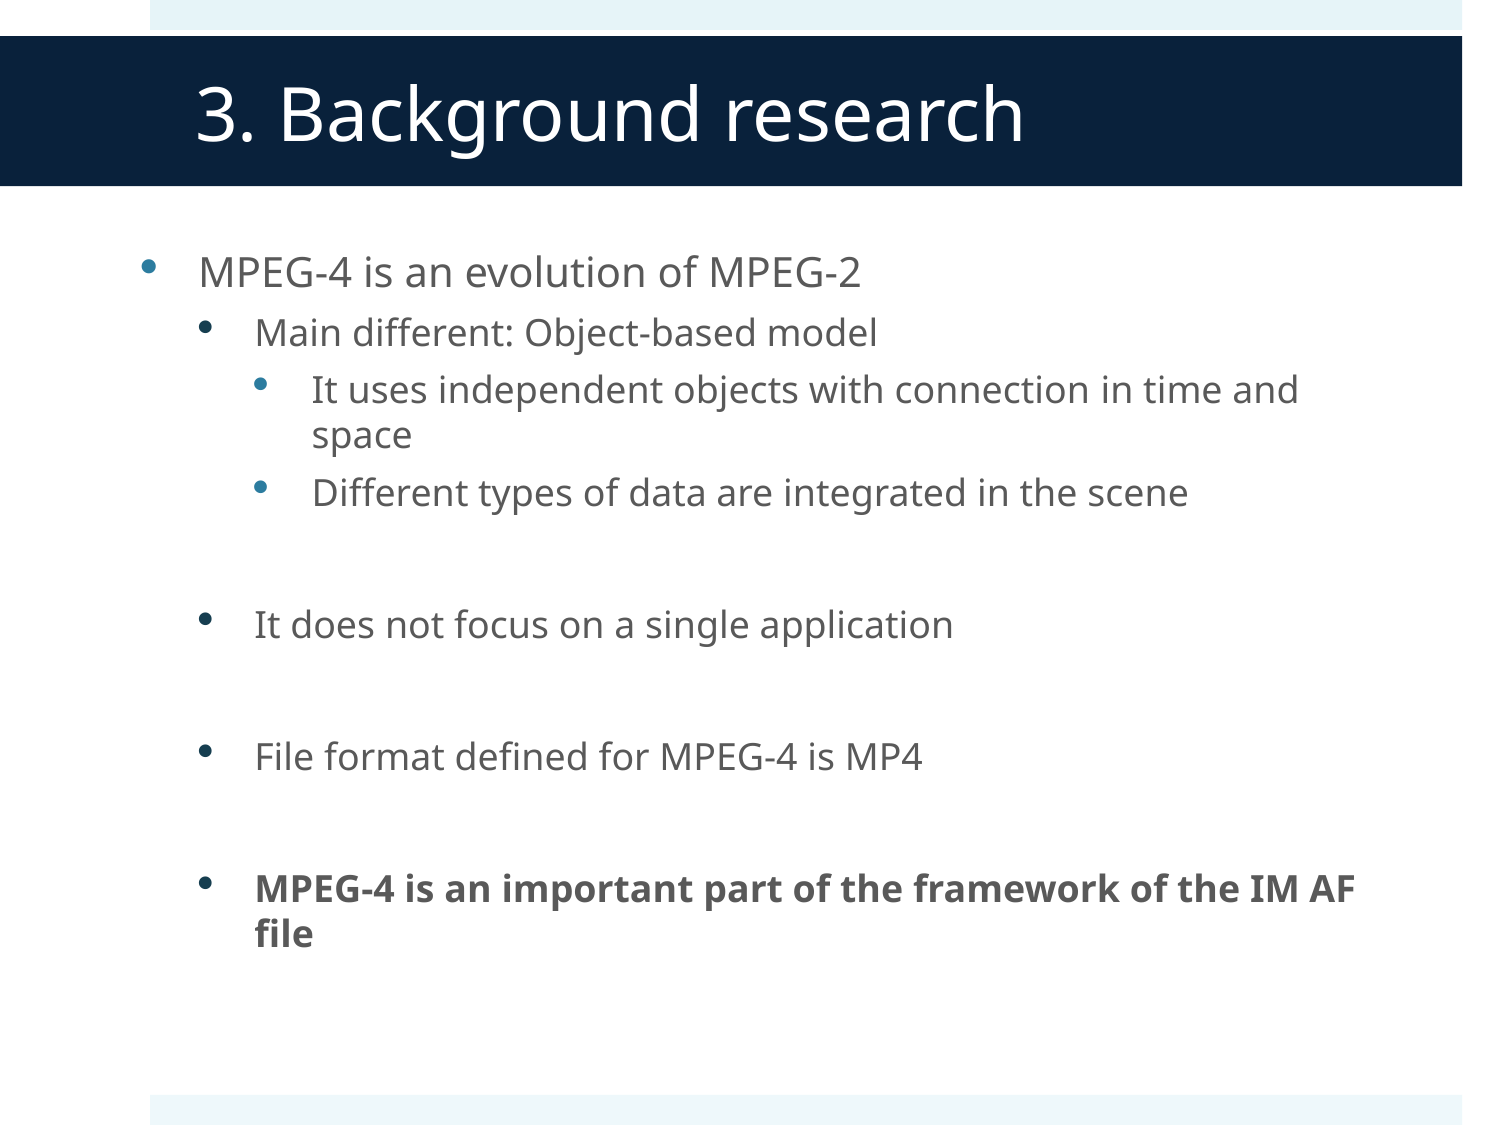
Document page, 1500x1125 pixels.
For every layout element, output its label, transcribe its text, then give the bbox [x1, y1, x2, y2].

list MPEG-4 is an evolution of MPEG-2 Main different: Object-based model It uses independent objects with connection in time and space Different types of data are integrated in the scene It does not focus on a single application File format defined for MPEG-4 is MP4 MPEG-4 is an important part of the framework of the IM AF file [126, 238, 1407, 972]
title 3. Background research [0, 36, 1463, 187]
